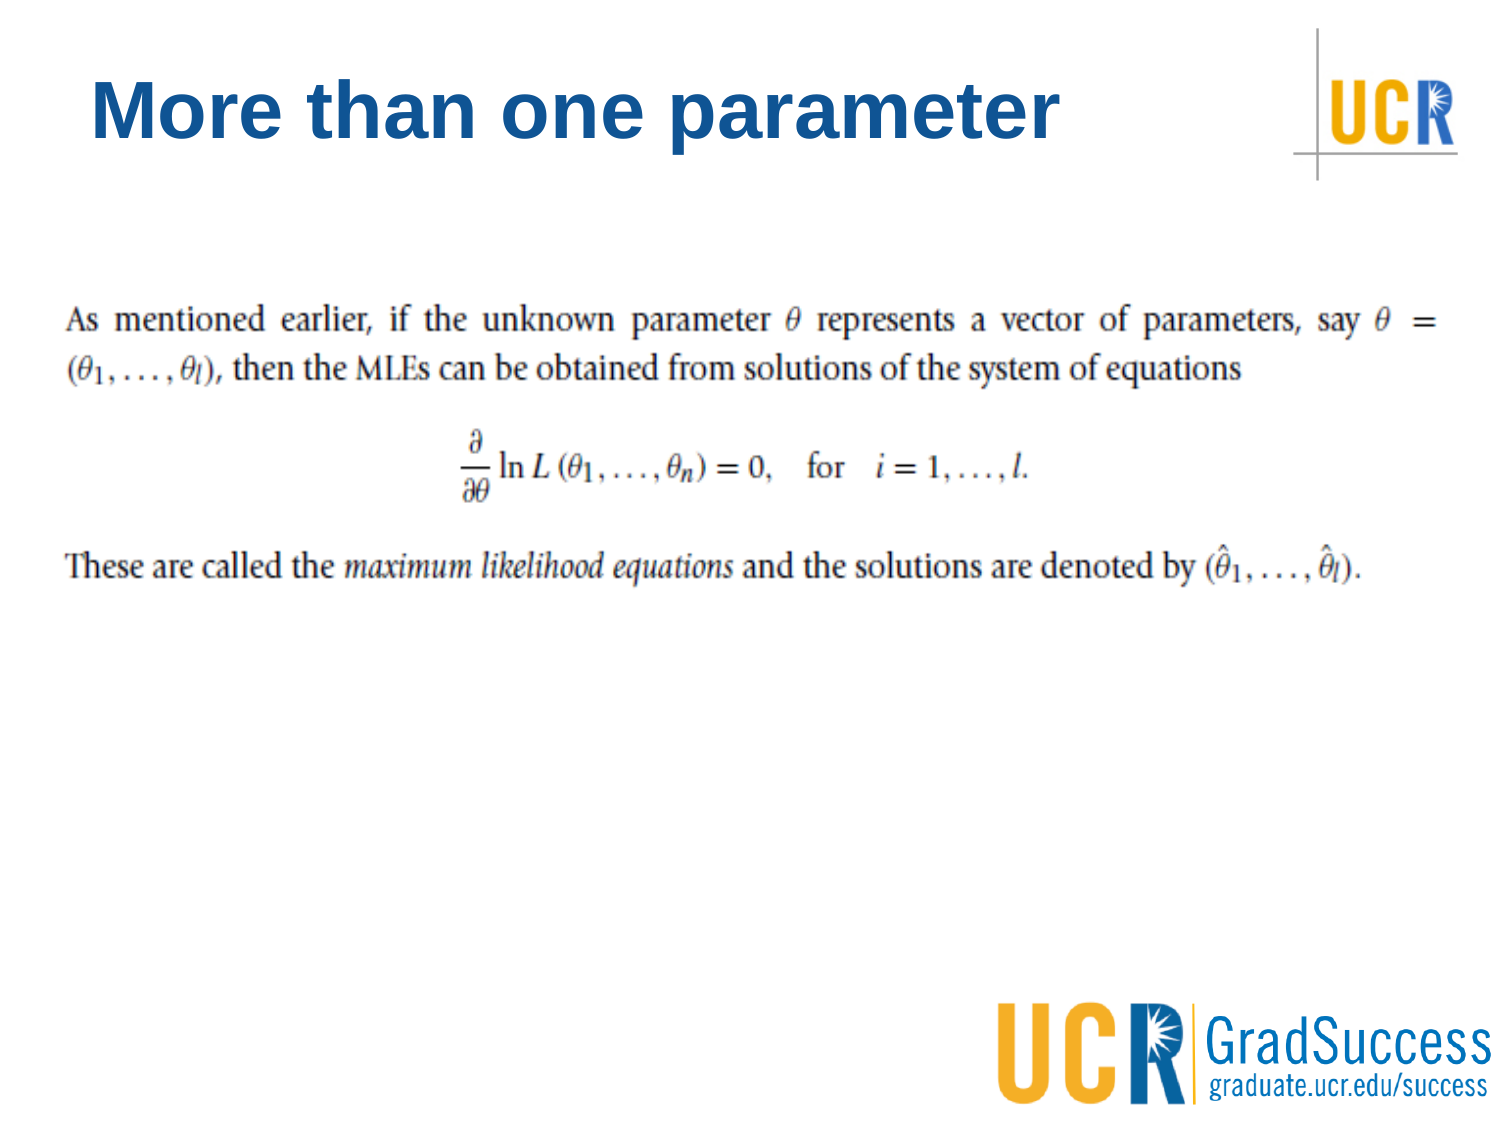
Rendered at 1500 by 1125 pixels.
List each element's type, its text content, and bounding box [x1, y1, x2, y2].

picture [49, 287, 1450, 601]
title More than one parameter [75, 37, 1300, 163]
picture [1282, 0, 1500, 196]
